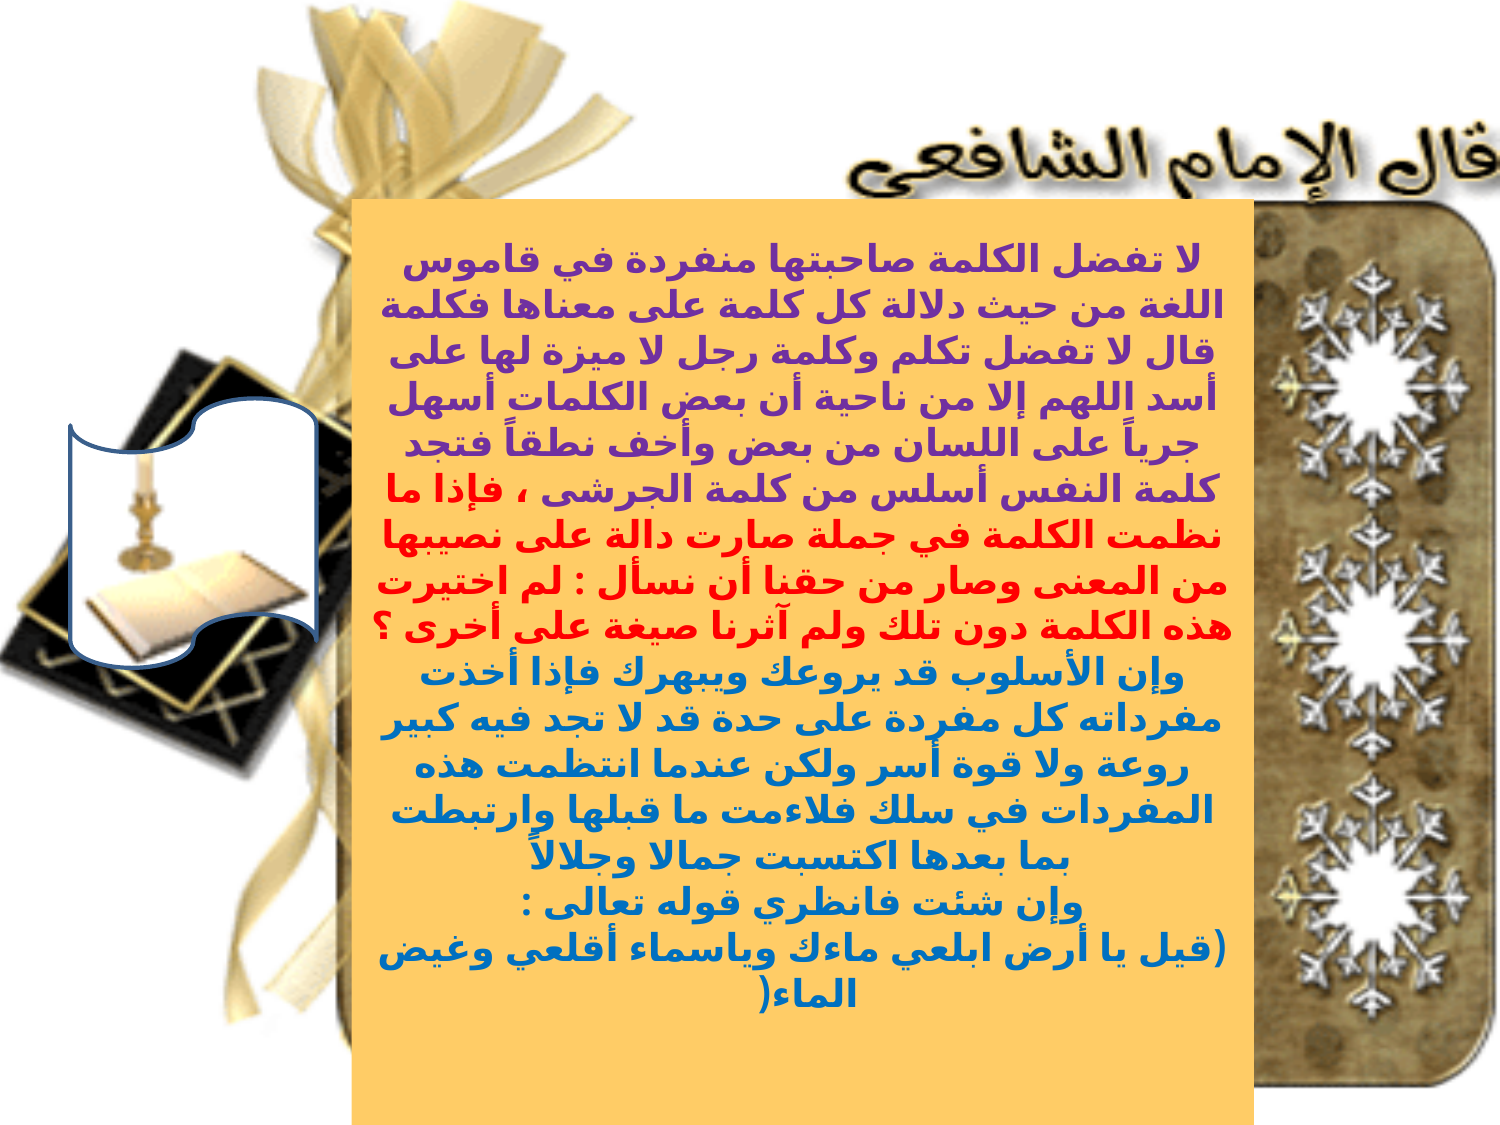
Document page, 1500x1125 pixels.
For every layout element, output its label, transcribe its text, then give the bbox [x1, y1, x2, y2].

picture [0, 0, 1500, 1125]
text_box [68, 396, 319, 670]
title لا تفضل الكلمة صاحبتها منفردة في قاموس اللغة من حيث دلالة كل كلمة على معناها فكلمة قال لا تفضل تكلم وكلمة رجل لا ميزة لها على أسد اللهم إلا من ناحية أن بعض الكلمات أسهل جرياً على اللسان من بعض وأخف نطقاً فتجد كلمة النفس أسلس من كلمة الجرشى ، فإذا ما نظمت الكلمة في جملة صارت دالة على نصيبها من المعنى وصار من حقنا أن نسأل : لم اختيرت هذه الكلمة دون تلك ولم آثرنا صيغة على أخرى ؟ وإن الأسلوب قد يروعك ويبهرك فإذا أخذت مفرداته كل مفردة على حدة قد لا تجد فيه كبير روعة ولا قوة أسر ولكن عندما انتظمت هذه المفردات في سلك فلاءمت ما قبلها وارتبطت بما بعدها اكتسبت جمالا وجلالاً وإن شئت فانظري قوله تعالى : (قيل يا أرض ابلعي ماءك وياسماء أقلعي وغيض الماء( [351, 199, 1254, 1125]
